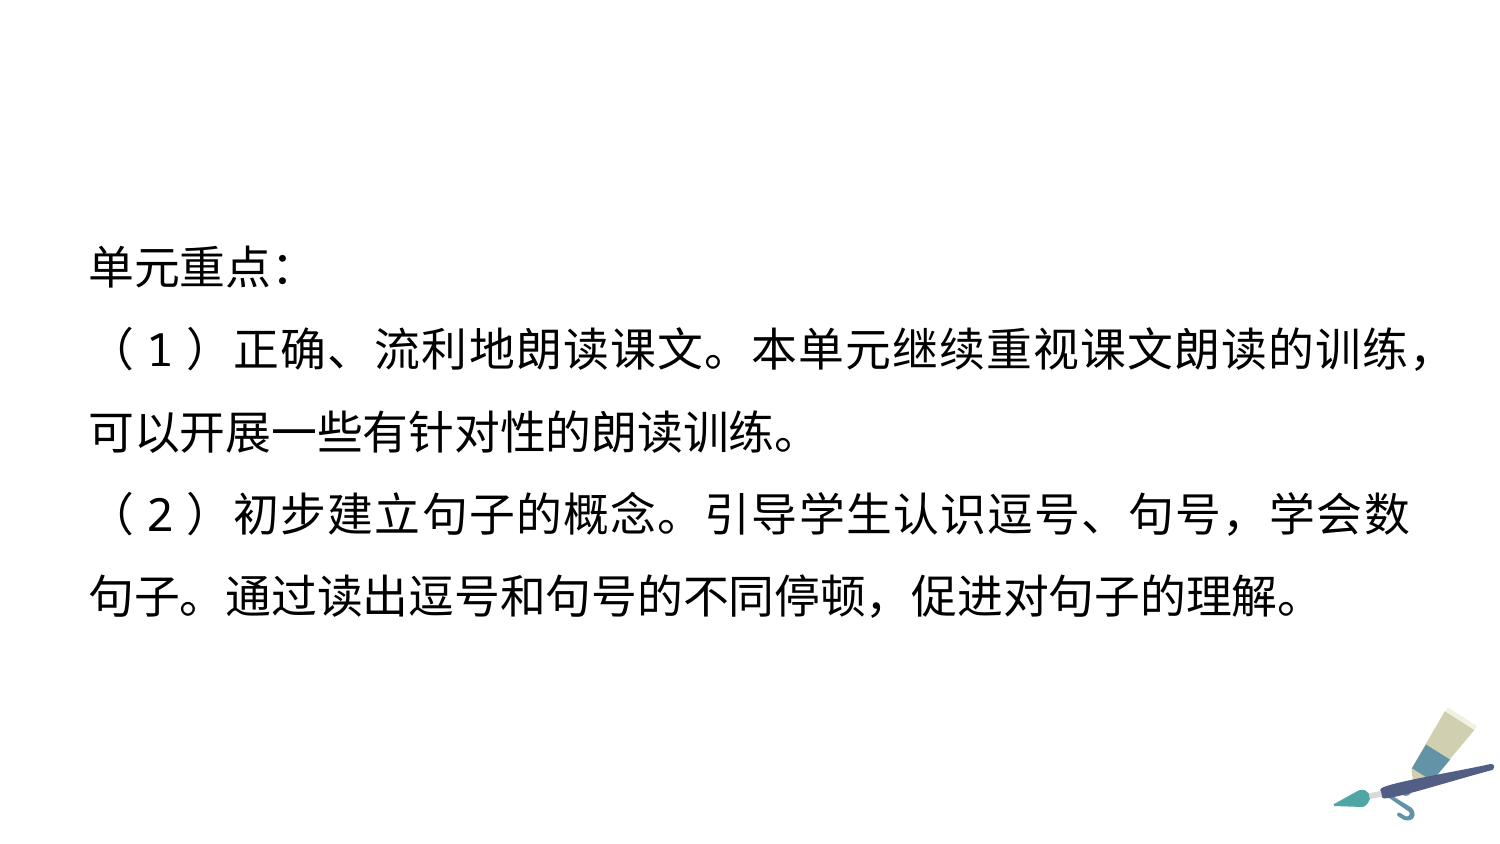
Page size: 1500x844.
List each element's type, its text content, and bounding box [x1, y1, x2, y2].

text_box 单元重点： （1）正确、流利地朗读课文。本单元继续重视课文朗读的训练，可以开展一些有针对性的朗读训练。 （2）初步建立句子的概念。引导学生认识逗号、句号，学会数句子。通过读出逗号和句号的不同停顿，促进对句子的理解。 [28, 203, 1427, 631]
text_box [1358, 708, 1481, 844]
